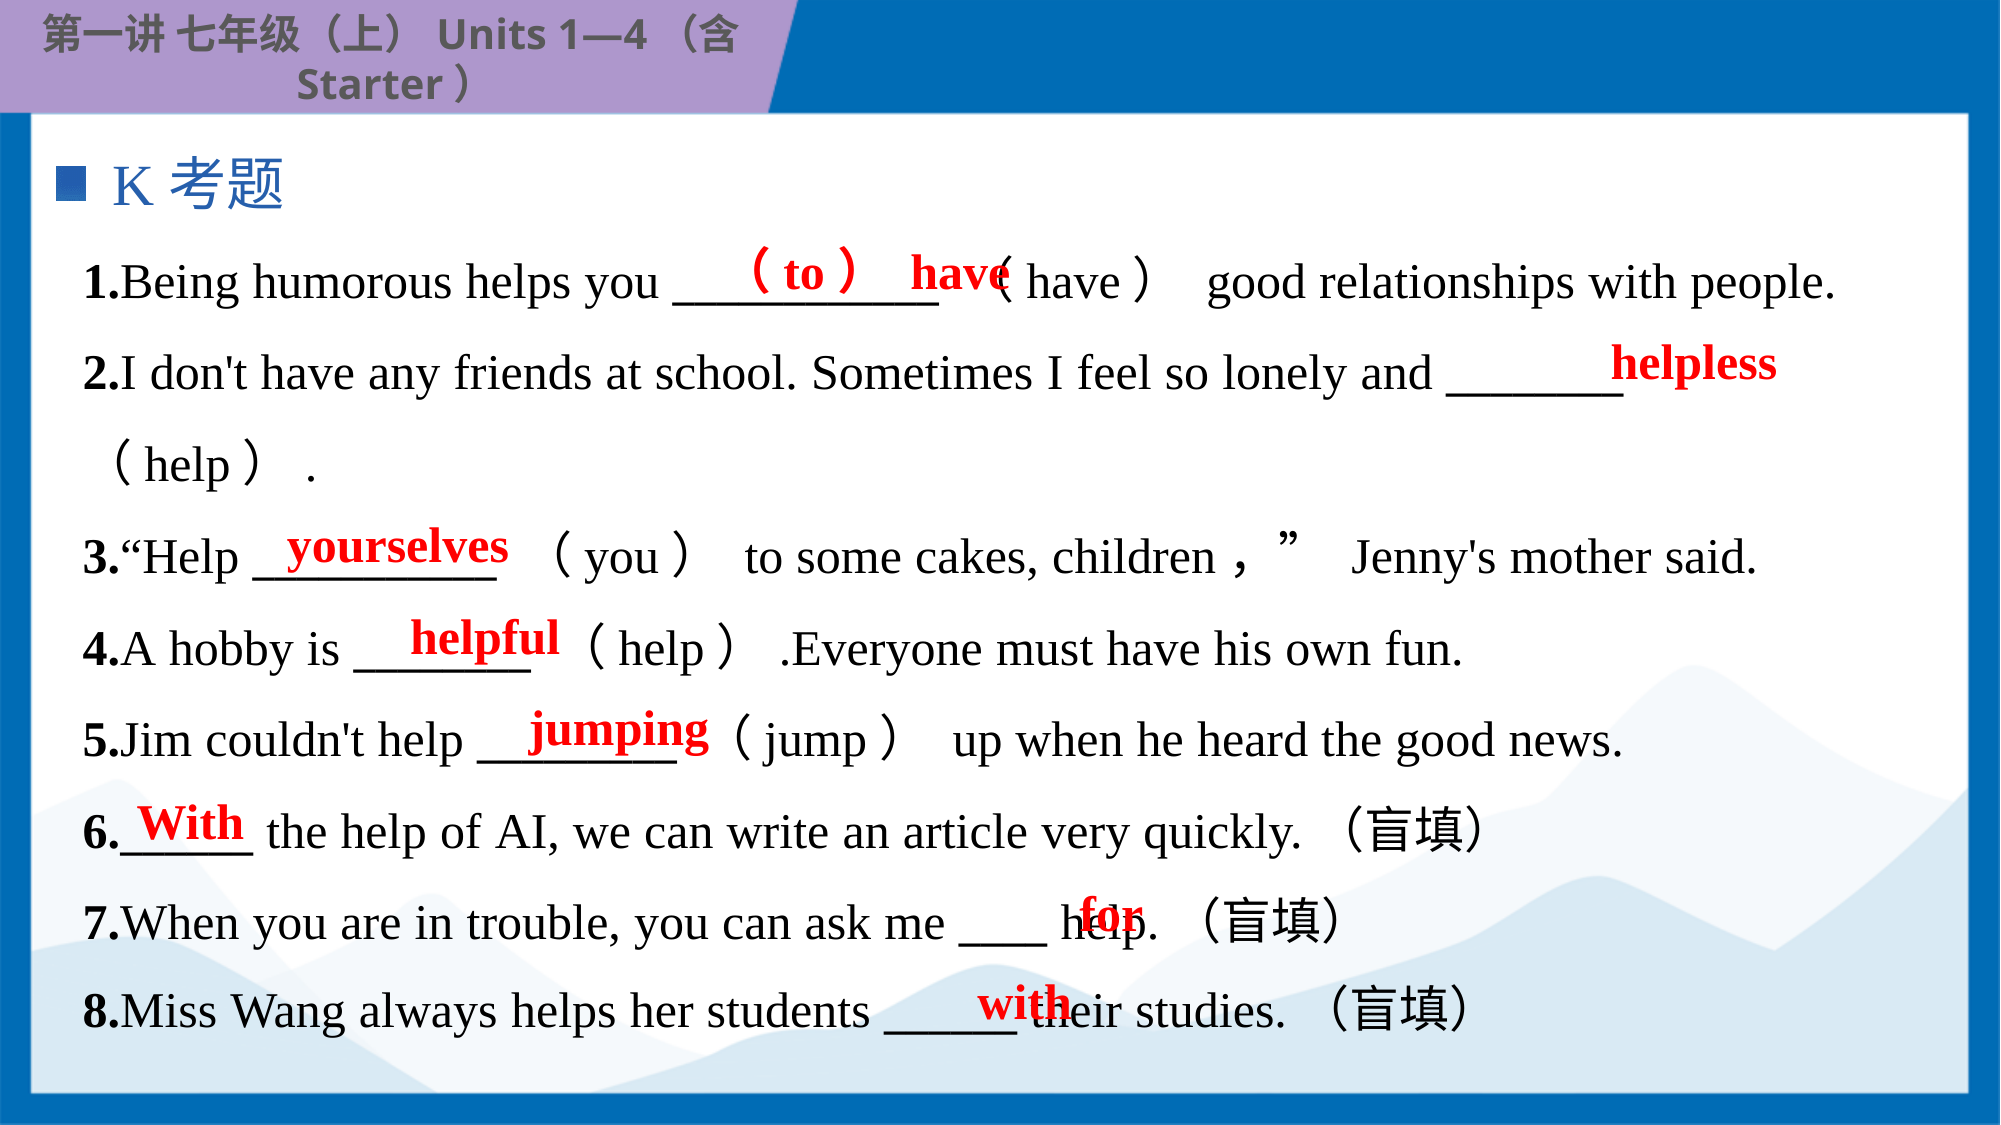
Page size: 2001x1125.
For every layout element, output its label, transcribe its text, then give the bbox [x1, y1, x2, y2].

text_box With [118, 762, 263, 841]
text_box helpful [392, 576, 579, 656]
text_box jumping [510, 668, 728, 747]
picture [0, 0, 2000, 1125]
text_box with [959, 941, 1090, 1021]
text_box （to） have [714, 212, 1018, 290]
text_box helpless [1592, 301, 1796, 381]
text_box yourselves [269, 485, 528, 564]
text_box K考题 [112, 146, 1917, 216]
text_box for [1061, 853, 1162, 933]
text_box 1.Being humorous helps you ____________ （have） good relationships with people. 2.I don't have any friends at school. Sometimes I feel so lonely and ________ （help）. 3.“Help ___________ （you） to some cakes, children，” Jenny's mother said. 4.A hobby is ________ （help）.Everyone must have his own fun. 5.Jim couldn't help _________ （jump） up when he heard the good news. 6.______ the help of AI, we can write an article very quickly.（盲填） 7.When you are in trouble, you can ask me ____ help.（盲填） 8.Miss Wang always helps her students ______ their studies.（盲填） [82, 216, 1953, 1028]
